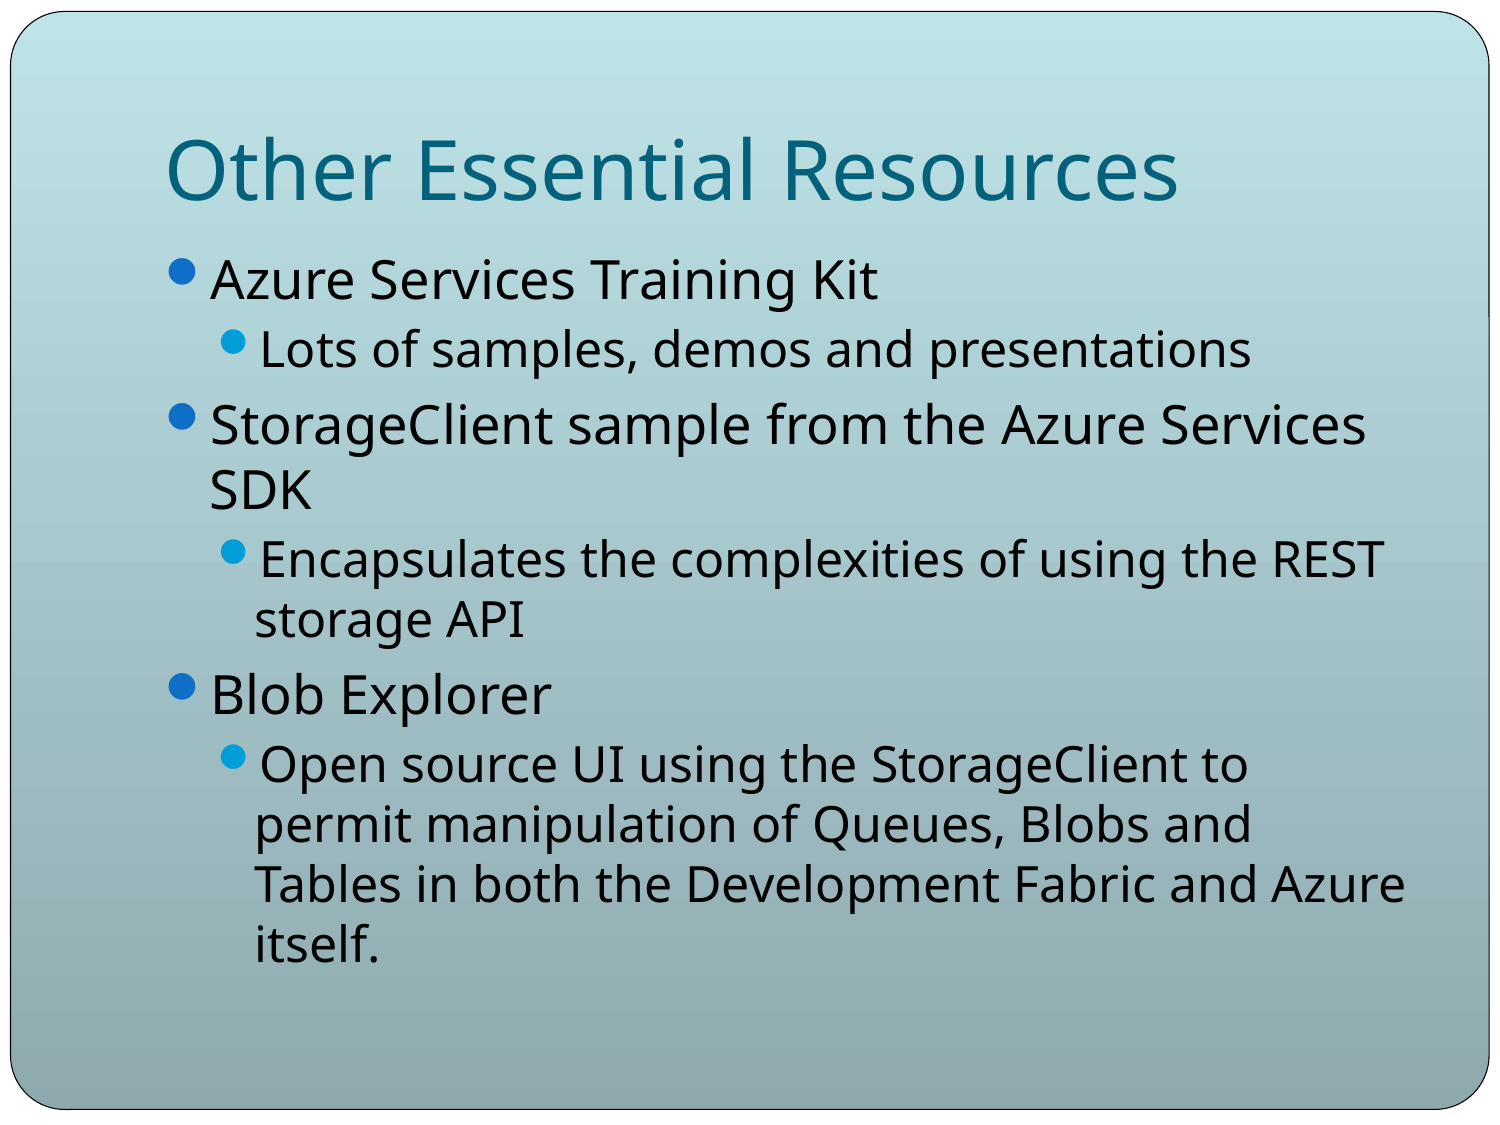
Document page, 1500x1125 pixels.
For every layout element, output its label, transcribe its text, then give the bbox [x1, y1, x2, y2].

title Other Essential Resources [150, 45, 1425, 233]
list Azure Services Training Kit Lots of samples, demos and presentations StorageClient sample from the Azure Services SDK Encapsulates the complexities of using the REST storage API Blob Explorer Open source UI using the StorageClient to permit manipulation of Queues, Blobs and Tables in both the Development Fabric and Azure itself. [150, 237, 1425, 988]
